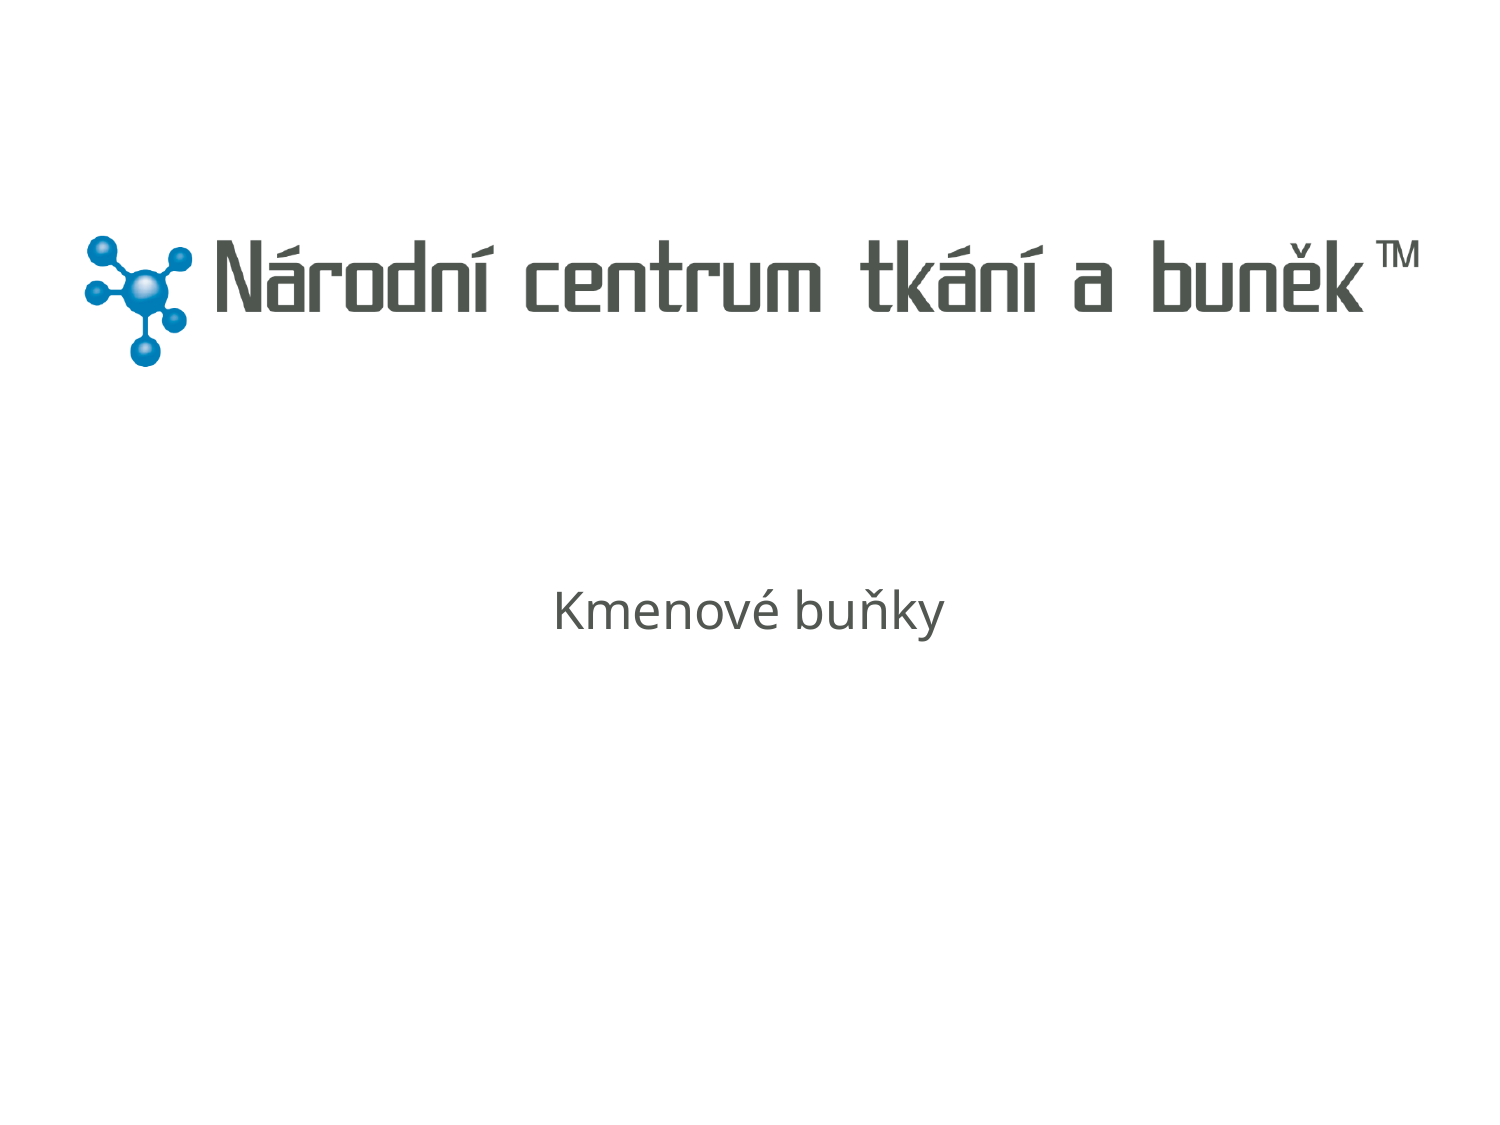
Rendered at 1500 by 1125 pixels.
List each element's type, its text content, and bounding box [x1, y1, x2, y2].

text_box Kmenové buňky [73, 570, 1424, 728]
picture [82, 231, 1424, 371]
